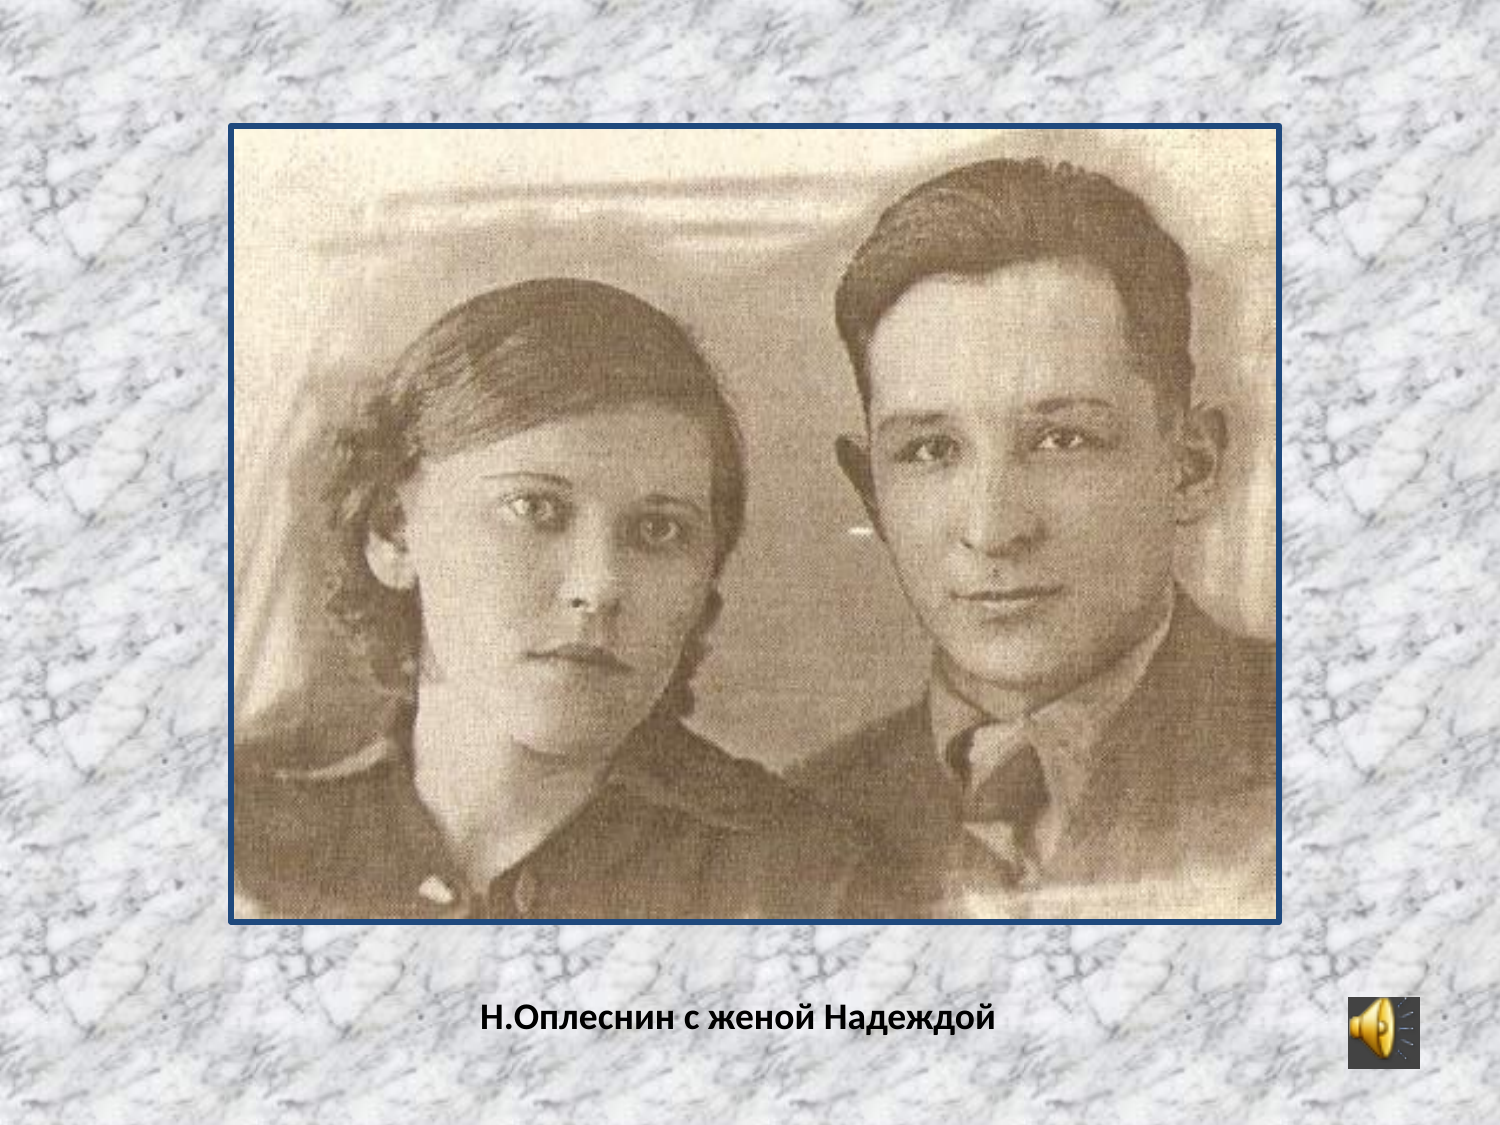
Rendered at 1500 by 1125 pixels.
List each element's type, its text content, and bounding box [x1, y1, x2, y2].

text_box Н.Оплеснин с женой Надеждой [316, 984, 1161, 1045]
picture [0, 0, 1500, 1125]
